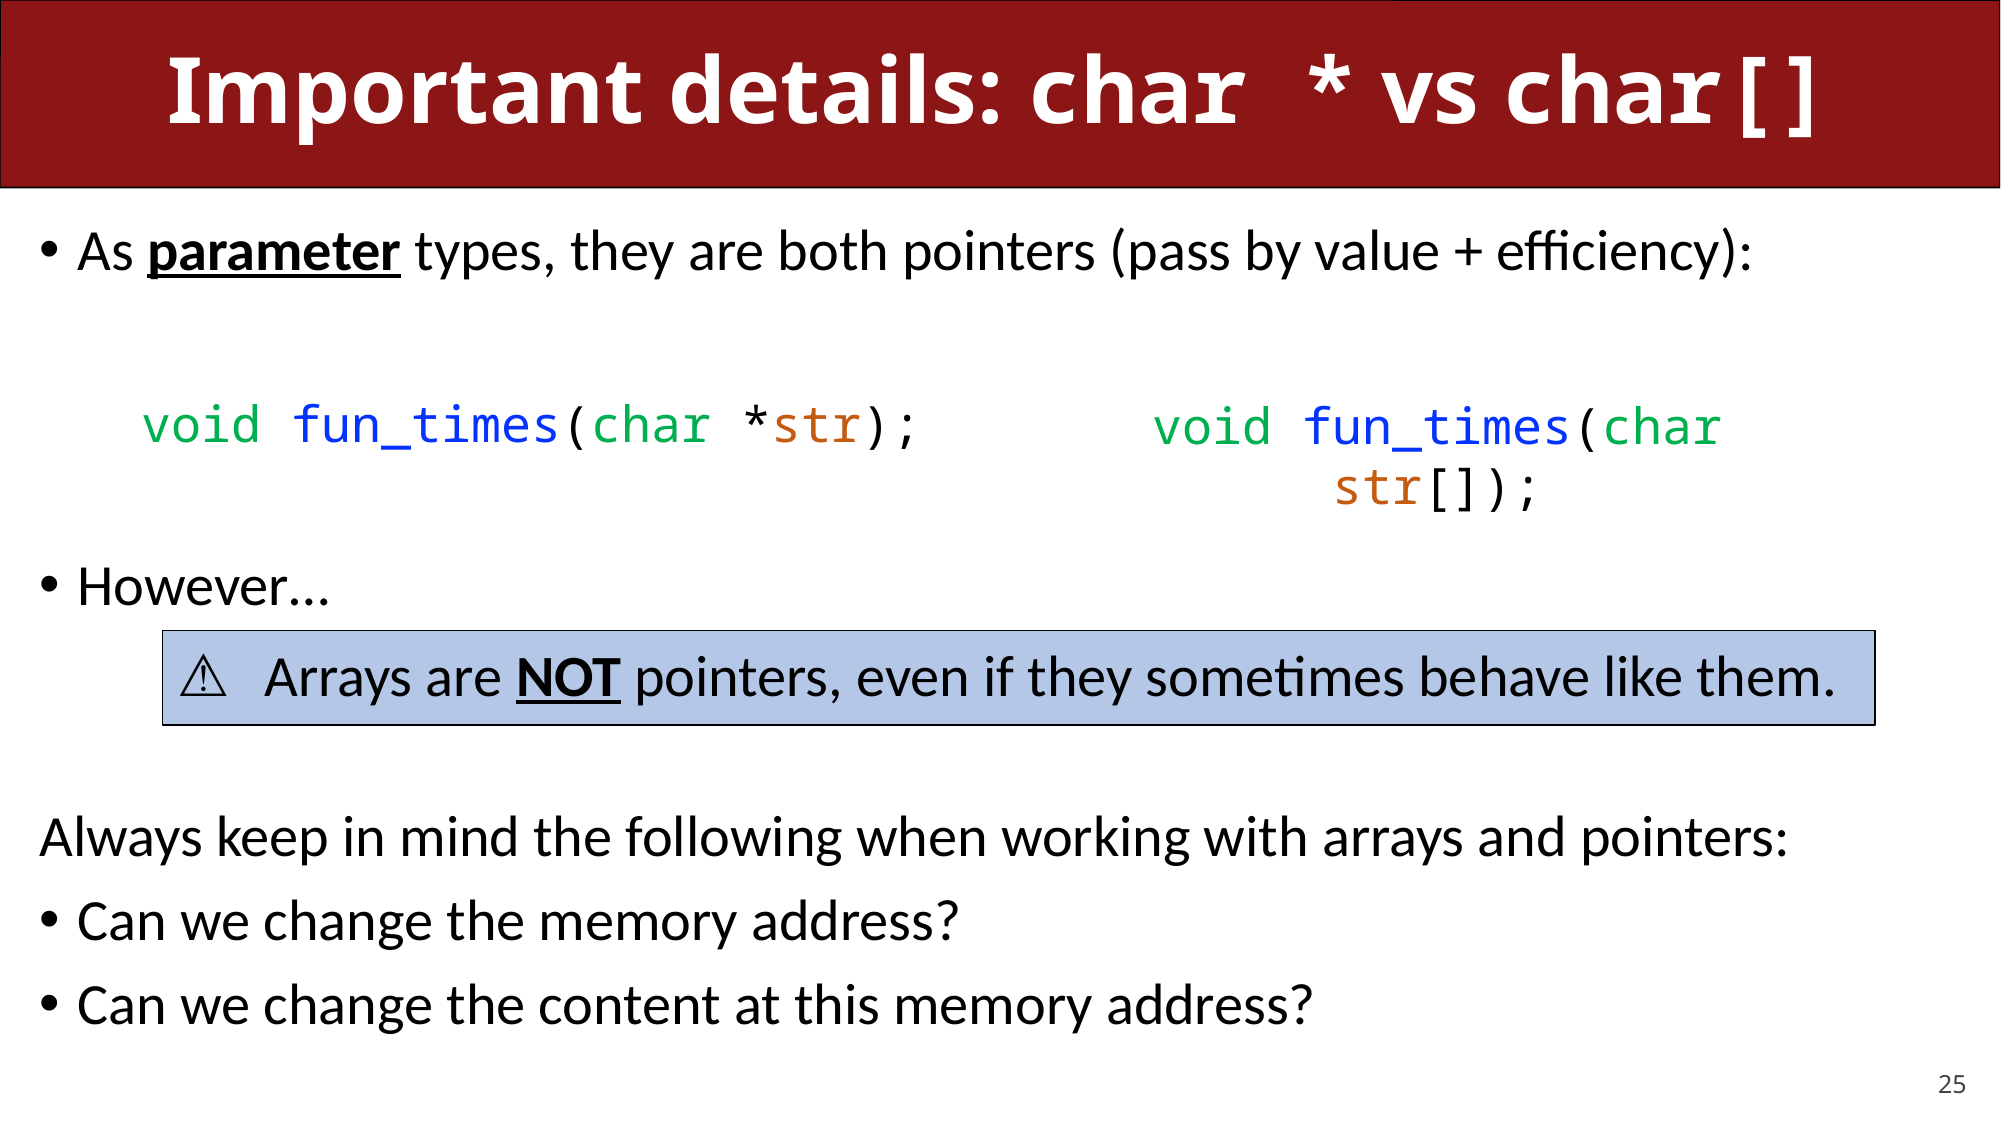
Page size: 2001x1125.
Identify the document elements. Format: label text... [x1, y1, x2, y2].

list As parameter types, they are both pointers (pass by value + efficiency): However… Always keep in mind the following when working with arrays and pointers: Can we change the memory address? Can we change the content at this memory address? [24, 212, 1975, 1063]
text_box void fun_times(char *str); [112, 385, 950, 460]
text_box ⚠️ Arrays are NOT pointers, even if they sometimes behave like them. [162, 630, 1875, 725]
title Important details: char * vs char[] [75, 0, 1925, 188]
text_box void fun_times(char str[]); [1018, 386, 1857, 522]
